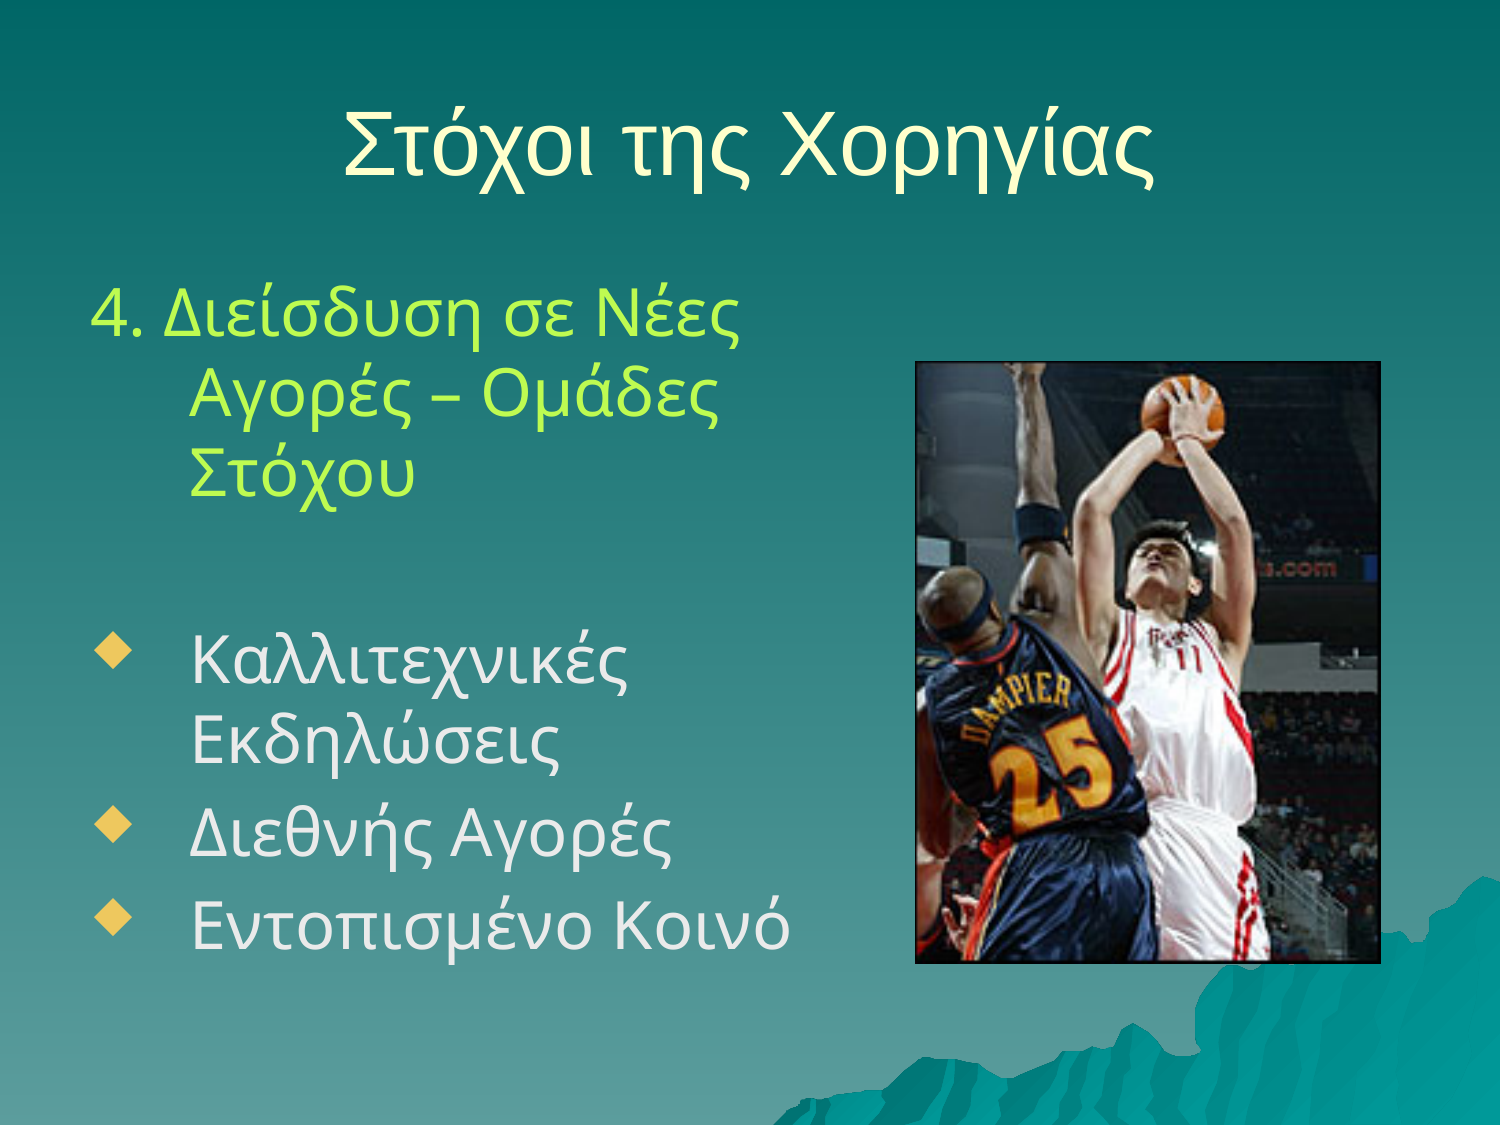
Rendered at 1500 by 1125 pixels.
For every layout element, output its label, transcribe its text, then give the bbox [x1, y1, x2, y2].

picture [915, 361, 1382, 965]
title Στόχοι της Χορηγίας [74, 45, 1426, 233]
list 4. Διείσδυση σε Νέες Αγορές – Ομάδες Στόχου Καλλιτεχνικές Εκδηλώσεις Διεθνής Αγορές Εντοπισμένο Κοινό [74, 262, 916, 1006]
